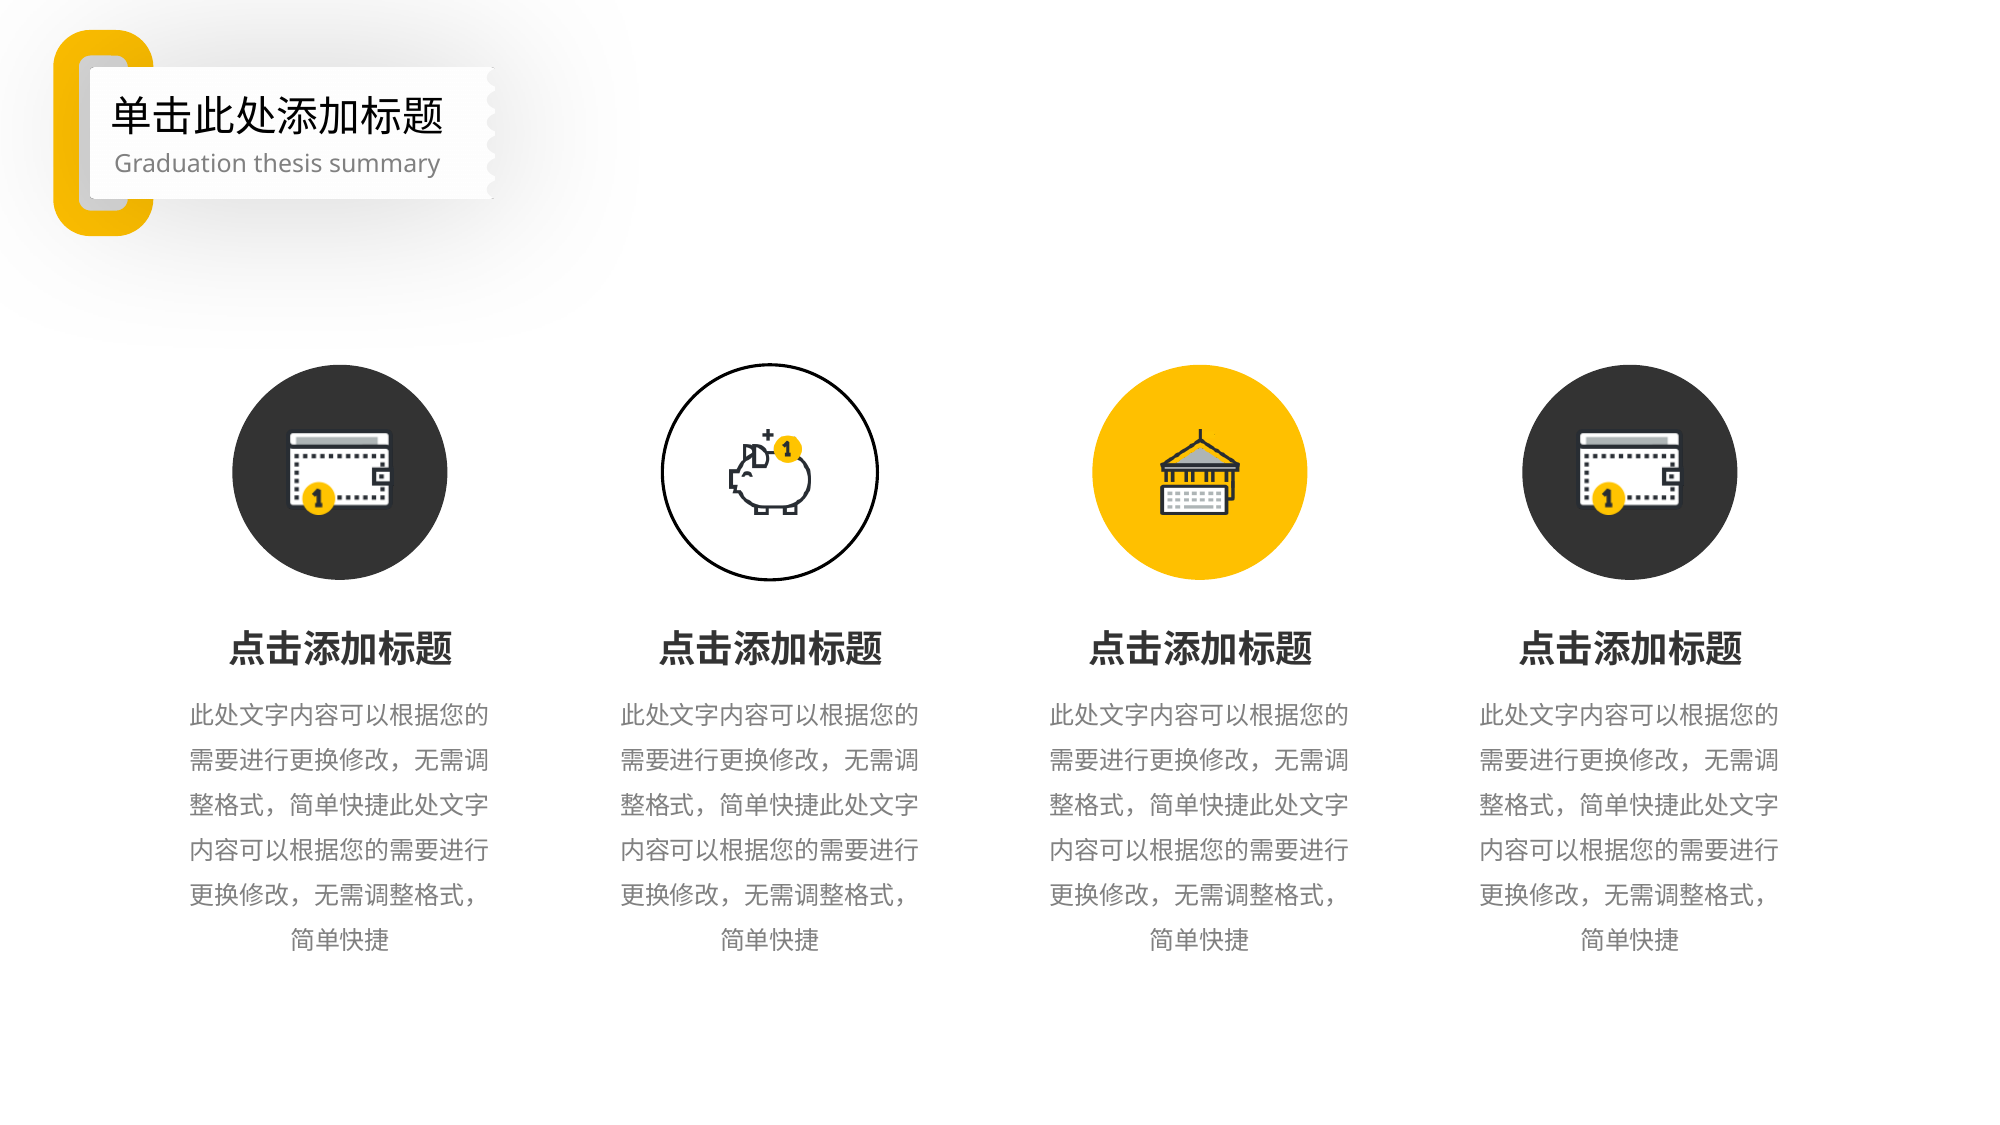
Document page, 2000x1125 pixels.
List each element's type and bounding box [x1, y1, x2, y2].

text_box [1025, 364, 1375, 965]
text_box [165, 364, 515, 965]
text_box [65, 42, 501, 224]
text_box [595, 364, 945, 965]
text_box [1455, 364, 1805, 965]
